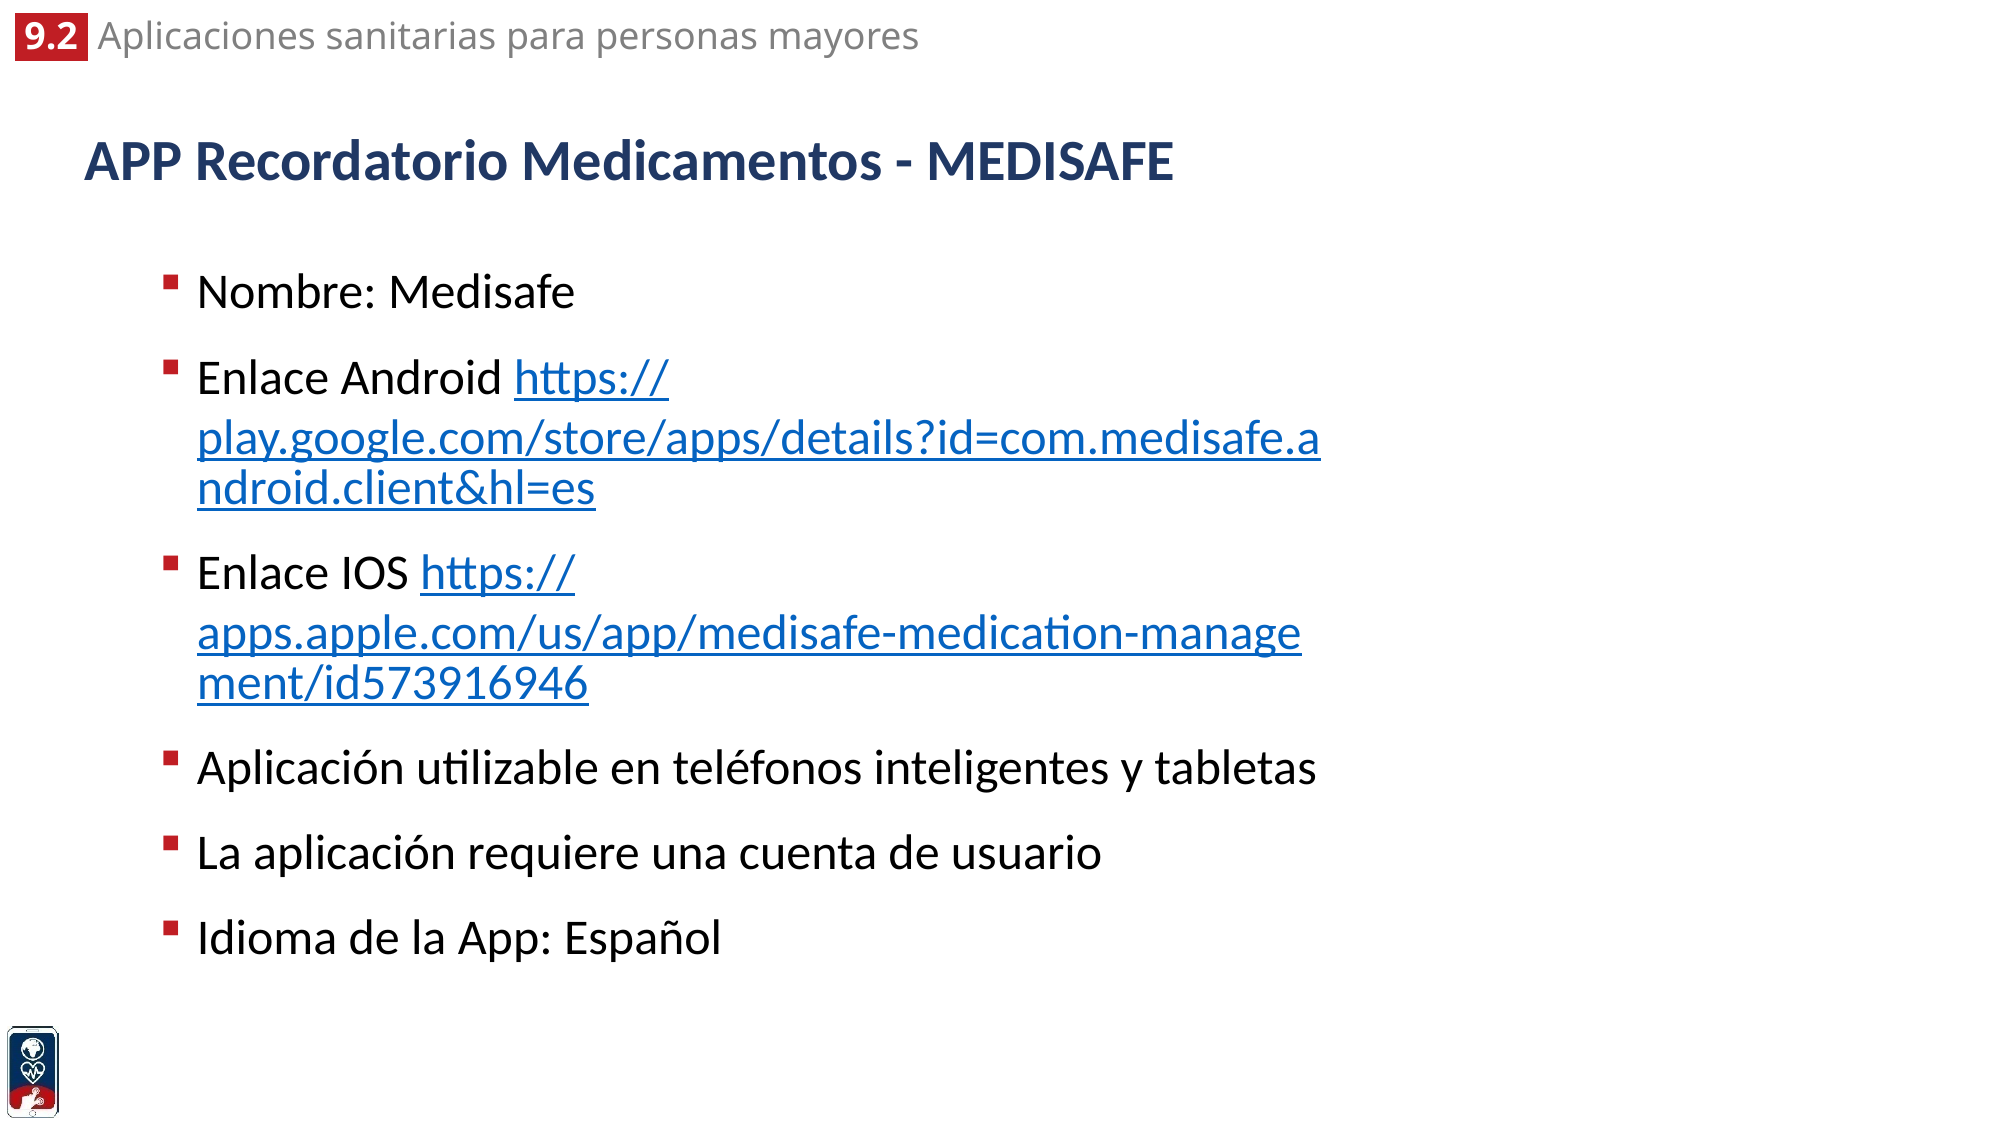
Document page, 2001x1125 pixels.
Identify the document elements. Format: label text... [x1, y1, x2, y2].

picture [7, 1026, 59, 1118]
list Nombre: Medisafe Enlace Android https://play.google.com/store/apps/details?id=com.medisafe.android.client&hl=es Enlace IOS https://apps.apple.com/us/app/medisafe-medication-management/id573916946 Aplicación utilizable en teléfonos inteligentes y tabletas La aplicación requiere una cuenta de usuario Idioma de la App: Español [144, 251, 1354, 1055]
title APP Recordatorio Medicamentos - MEDISAFE [70, 112, 1885, 212]
